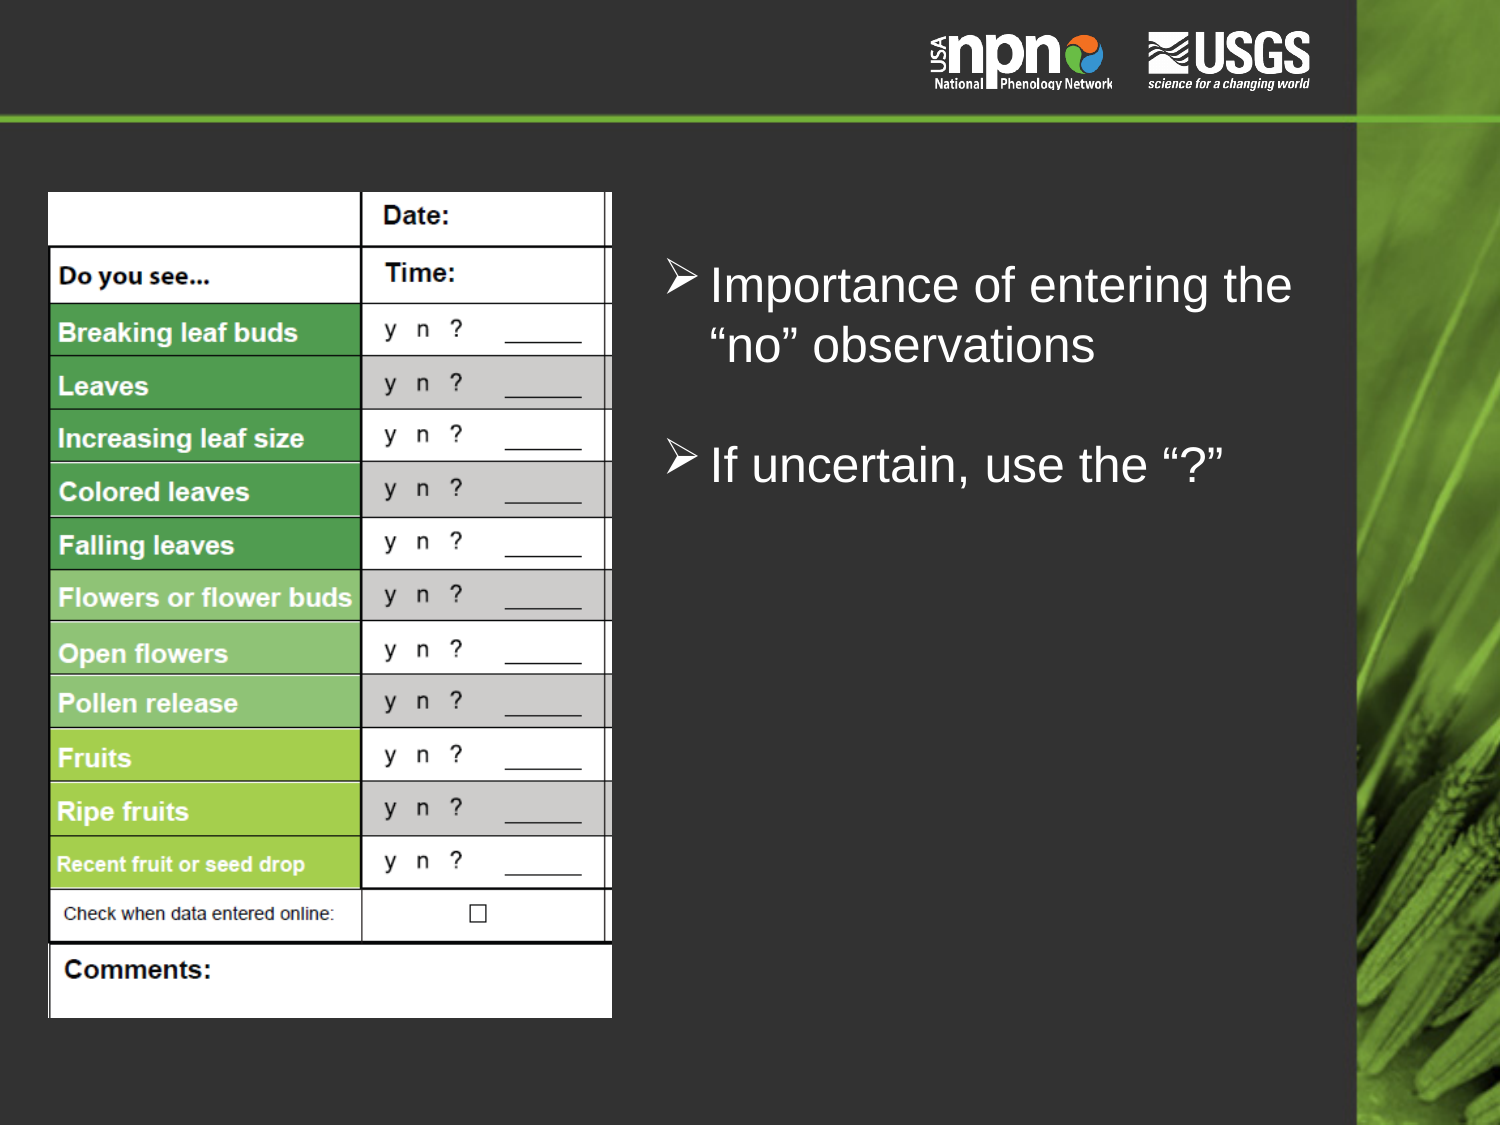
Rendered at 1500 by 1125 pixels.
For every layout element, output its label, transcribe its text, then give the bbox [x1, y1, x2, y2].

text_box Importance of entering the “no” observations If uncertain, use the “?” [647, 245, 1316, 501]
picture [0, 0, 1500, 1125]
